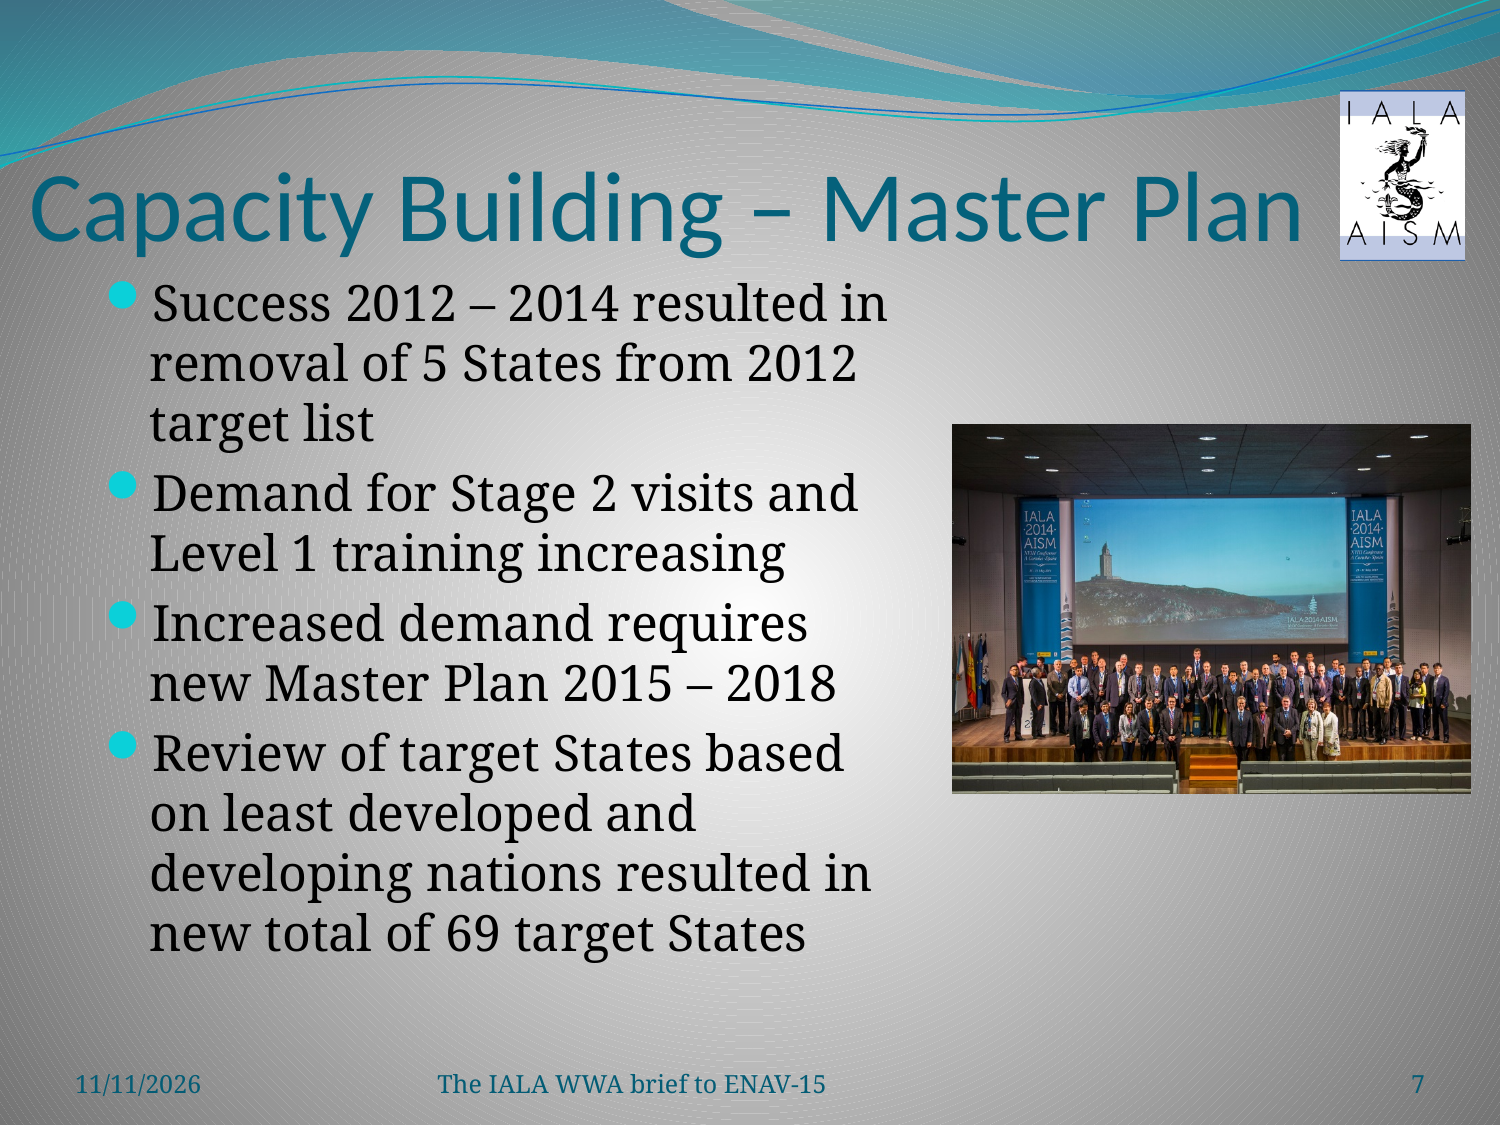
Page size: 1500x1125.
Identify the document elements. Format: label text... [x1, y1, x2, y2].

title Capacity Building – Master Plan [29, 101, 1329, 262]
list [951, 423, 1472, 795]
slide_number 7 [1299, 1042, 1425, 1103]
picture [1340, 90, 1465, 261]
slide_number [75, 1042, 425, 1103]
list Success 2012 – 2014 resulted in removal of 5 States from 2012 target list Demand for Stage 2 visits and Level 1 training increasing Increased demand requires new Master Plan 2015 – 2018 Review of target States based on least developed and developing nations resulted in new total of 69 target States [90, 263, 924, 1050]
footer The IALA WWA brief to ENAV-15 [437, 1042, 988, 1103]
